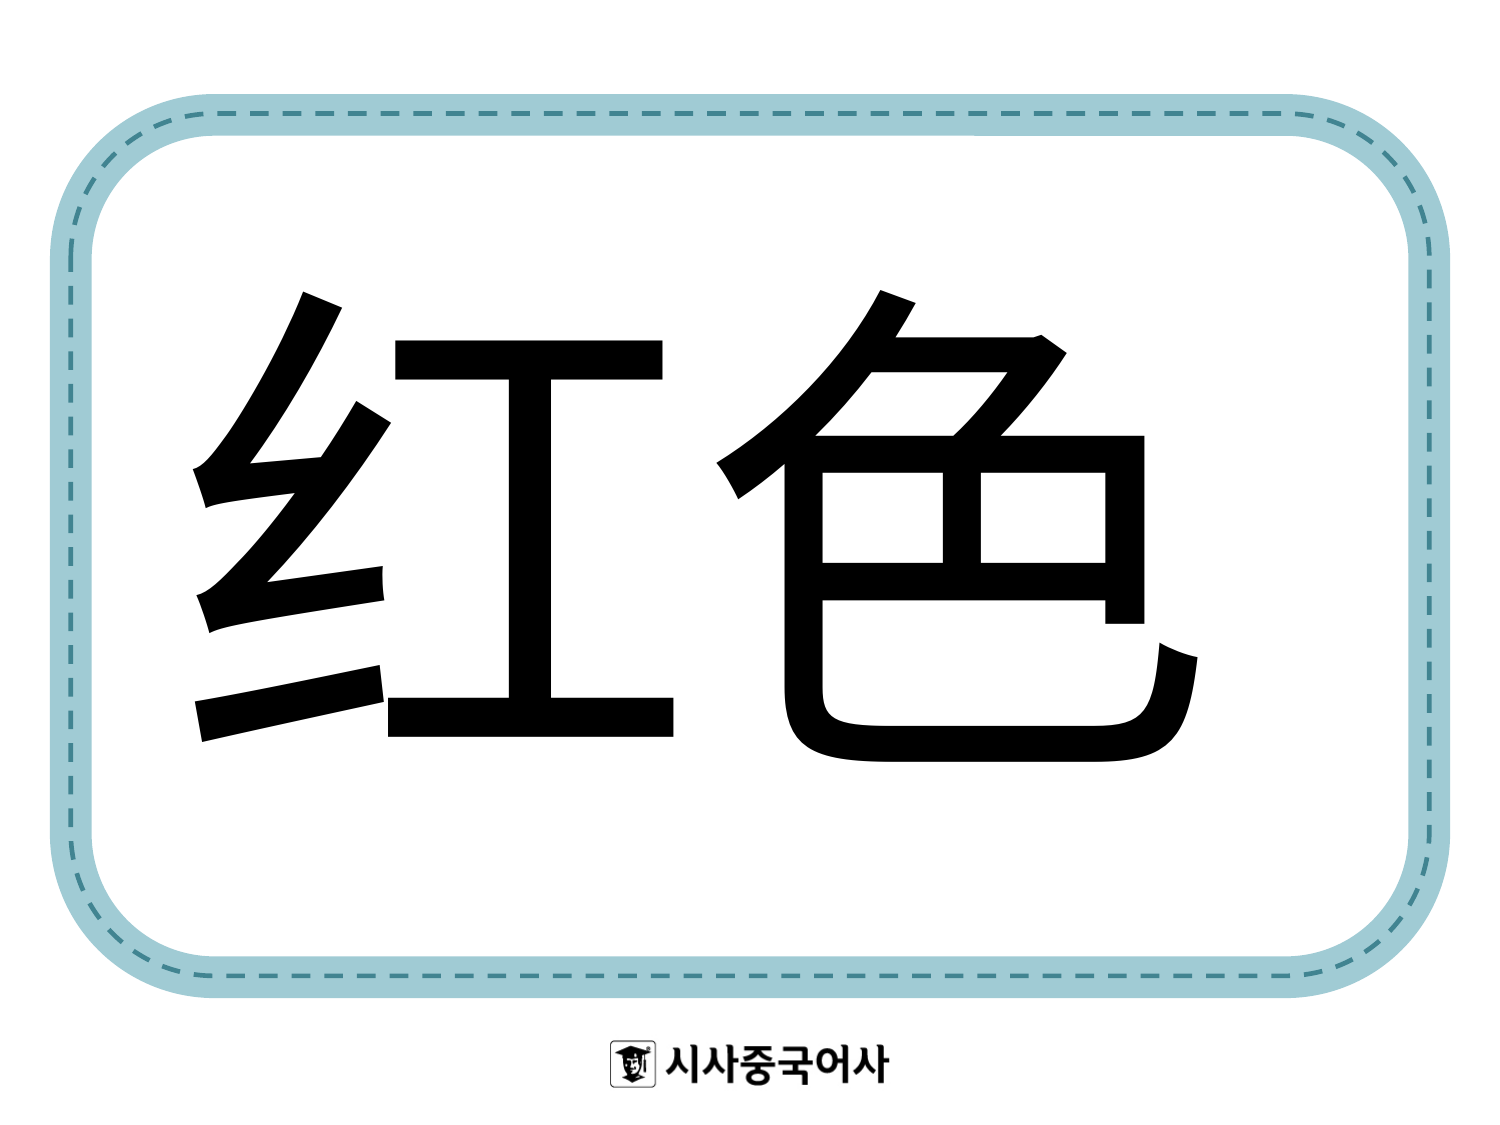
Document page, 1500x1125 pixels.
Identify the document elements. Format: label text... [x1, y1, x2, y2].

text_box 红色 [145, 189, 1354, 853]
picture [602, 1034, 898, 1094]
